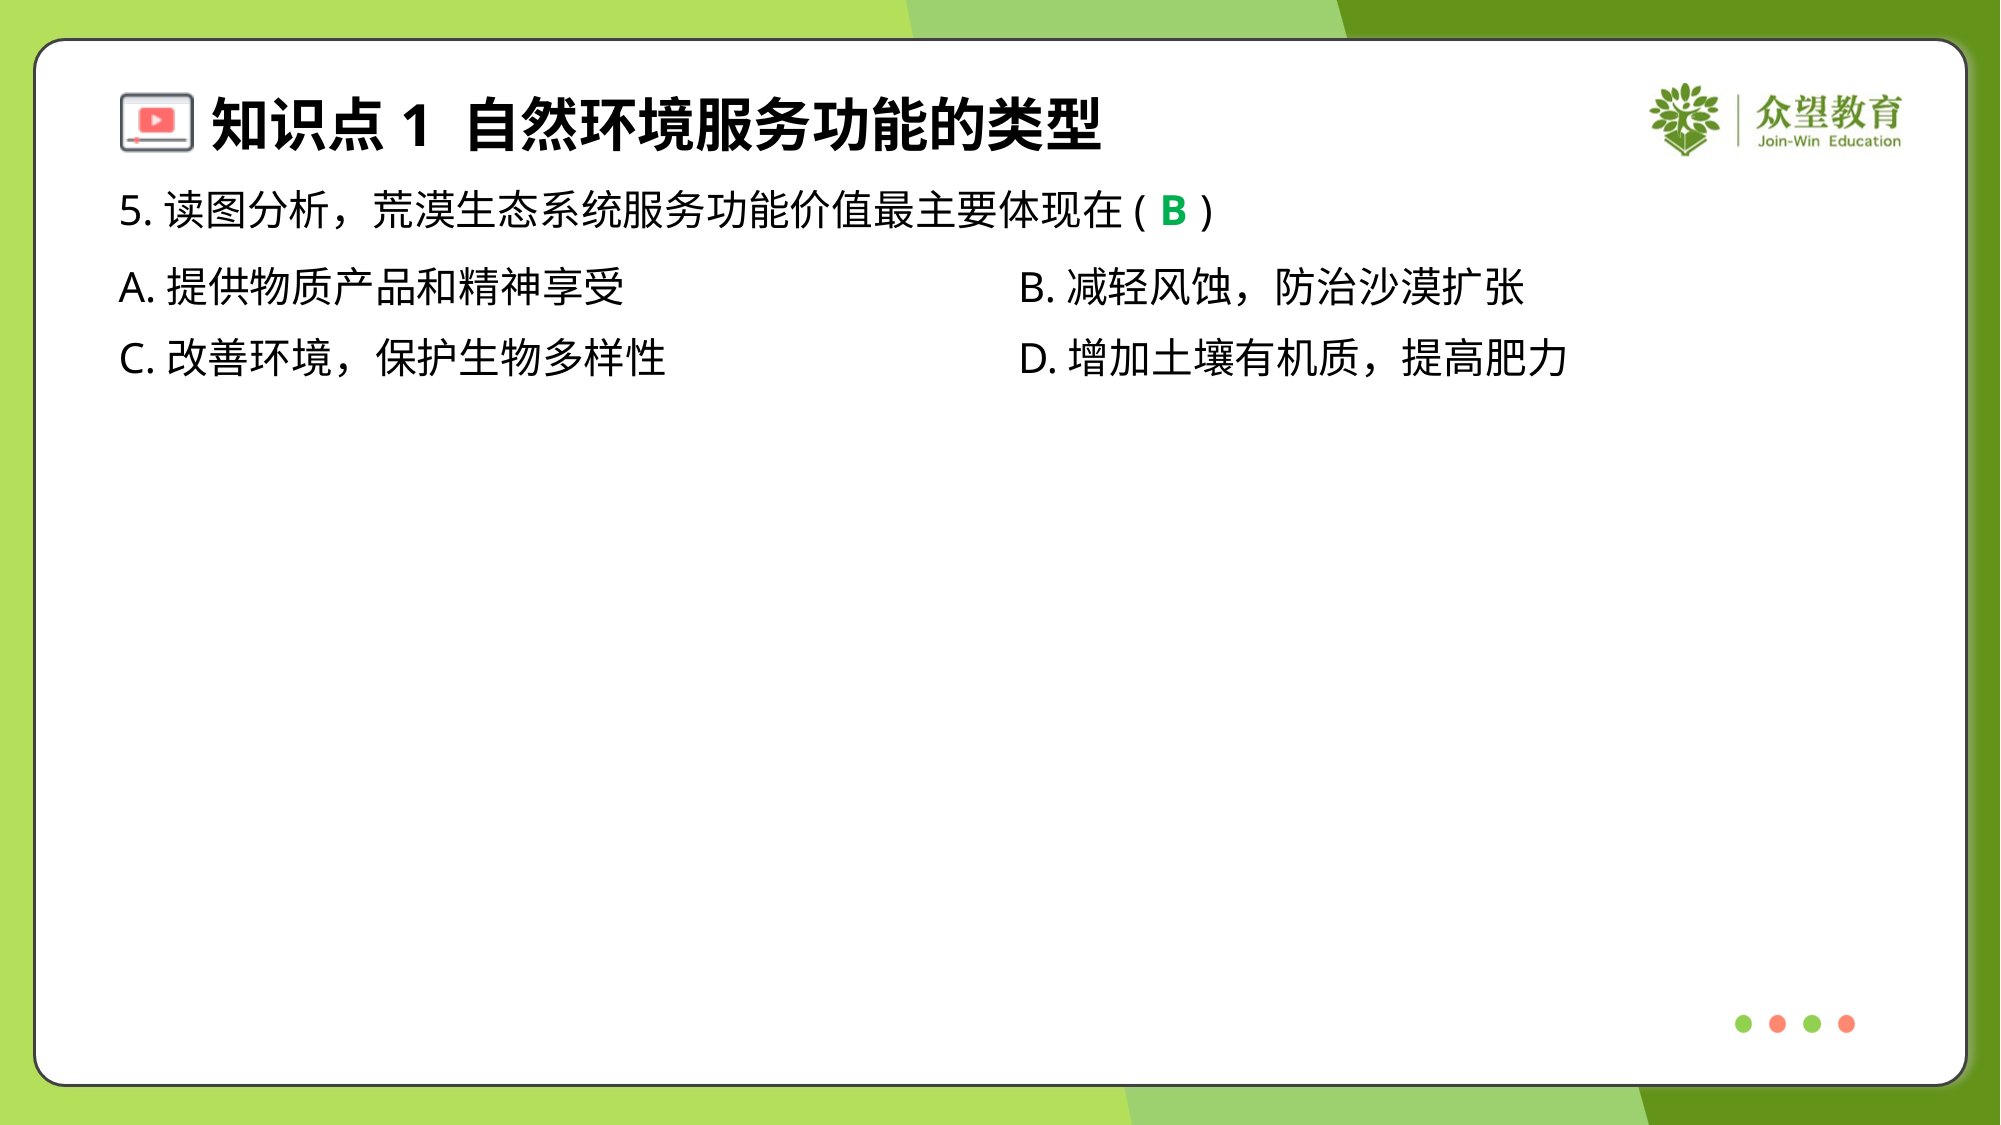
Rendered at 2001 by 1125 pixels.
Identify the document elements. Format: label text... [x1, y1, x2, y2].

text_box B [1144, 158, 1203, 226]
text_box A.提供物质产品和精神享受 B.减轻风蚀，防治沙漠扩张 C.改善环境，保护生物多样性 D.增加土壤有机质，提高肥力 [118, 235, 1883, 374]
text_box 5.读图分析，荒漠生态系统服务功能价值最主要体现在( ) [118, 158, 1144, 226]
picture [0, 0, 2000, 1125]
text_box 5.读图分析，荒漠生态系统服务功能价值最主要体现在( ) [1203, 158, 1883, 226]
